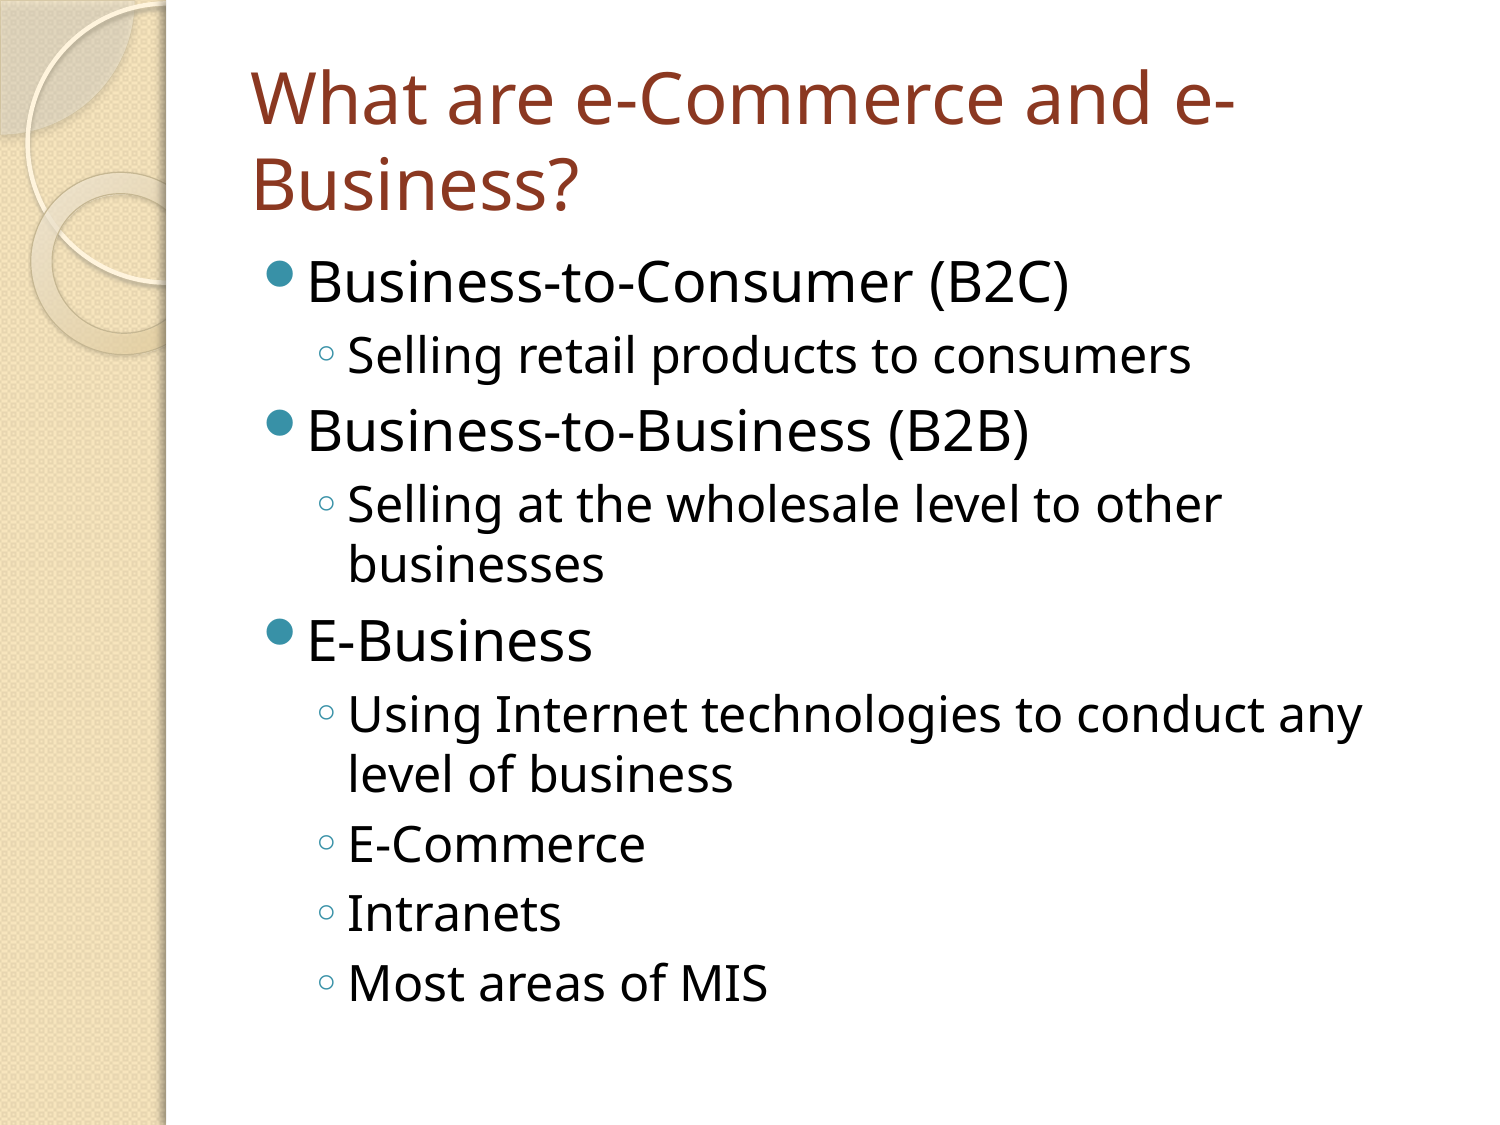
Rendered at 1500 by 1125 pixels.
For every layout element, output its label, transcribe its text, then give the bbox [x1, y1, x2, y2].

title What are e-Commerce and e-Business? [235, 45, 1466, 233]
list Business-to-Consumer (B2C) Selling retail products to consumers Business-to-Business (B2B) Selling at the wholesale level to other businesses E-Business Using Internet technologies to conduct any level of business E-Commerce Intranets Most areas of MIS [235, 237, 1466, 1025]
